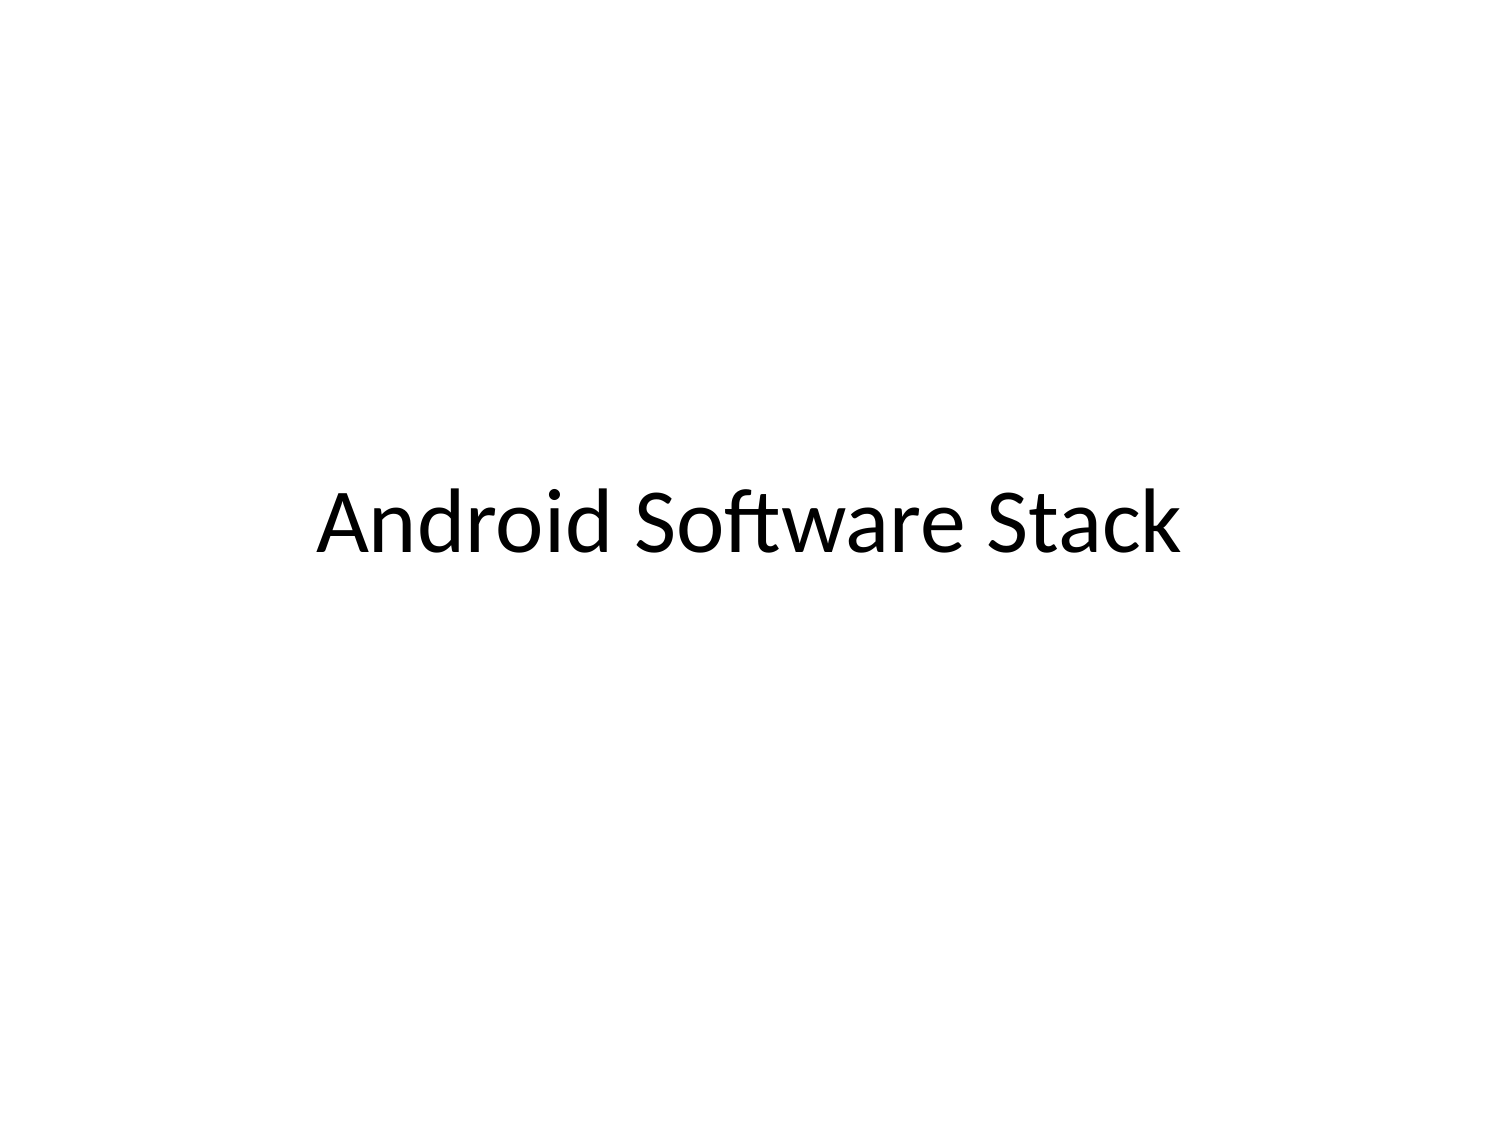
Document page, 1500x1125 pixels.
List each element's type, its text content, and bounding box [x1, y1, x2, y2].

title Android Software Stack [75, 45, 1425, 988]
